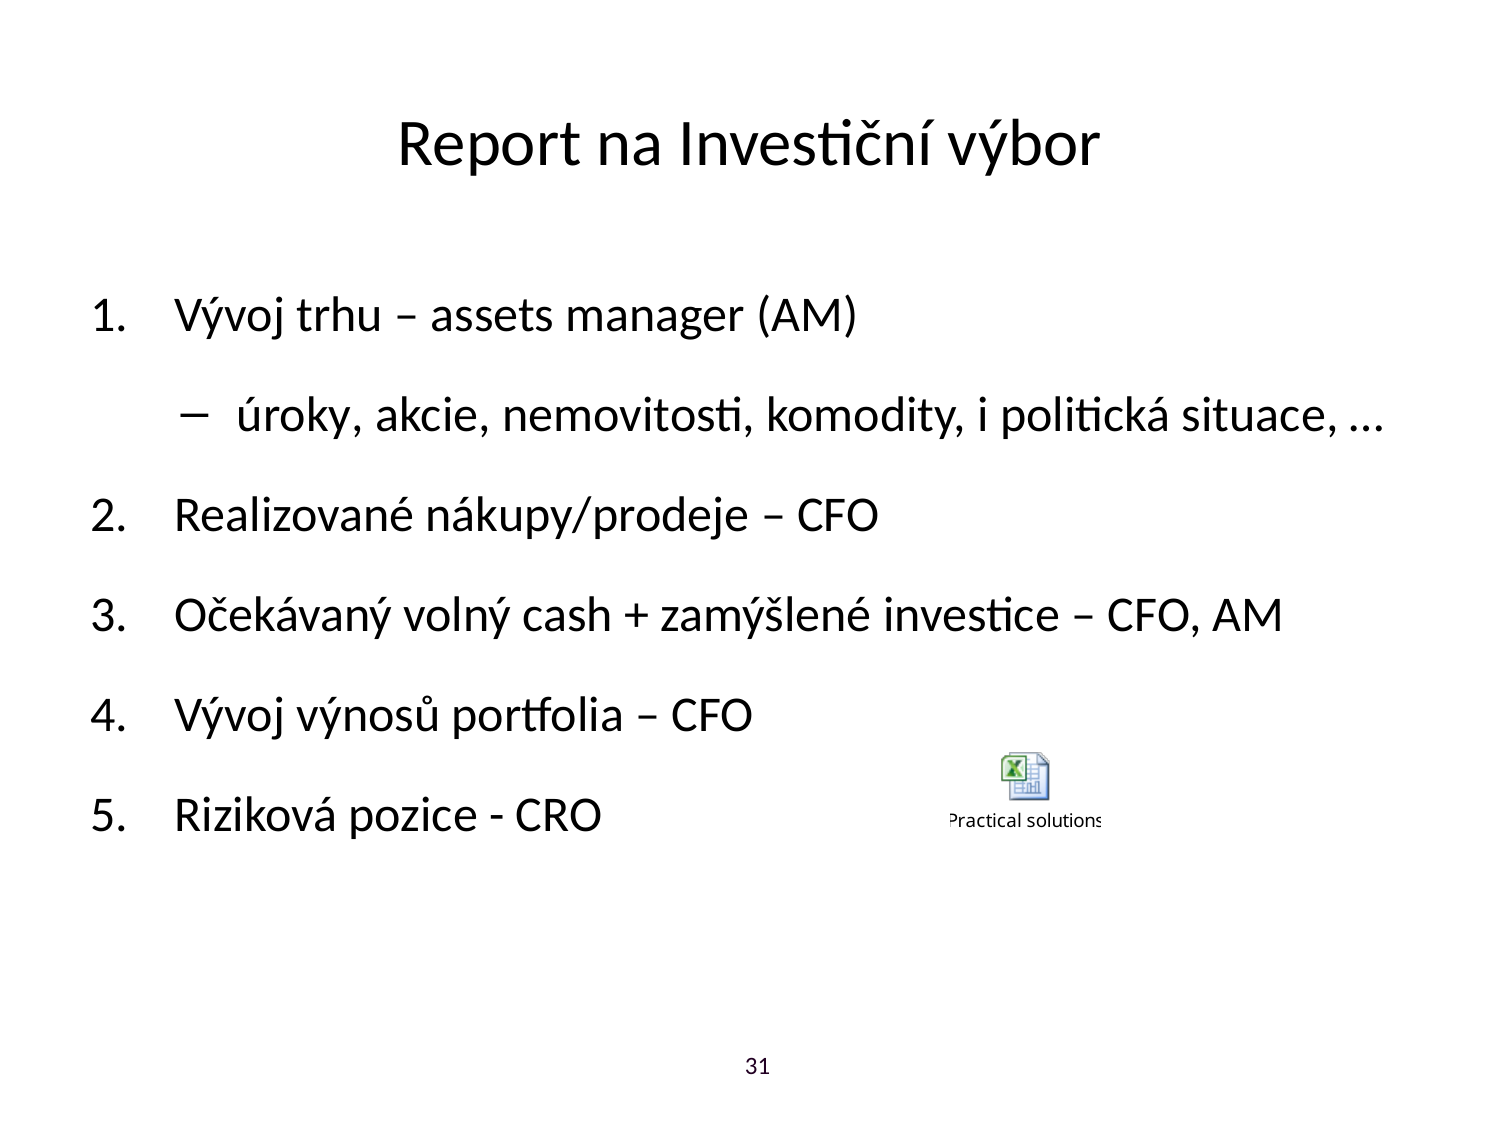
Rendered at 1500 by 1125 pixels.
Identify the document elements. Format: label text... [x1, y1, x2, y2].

slide_number 31 [708, 1035, 786, 1095]
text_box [950, 751, 1101, 879]
title Report na Investiční výbor [75, 45, 1425, 233]
list Vývoj trhu – assets manager (AM) úroky, akcie, nemovitosti, komodity, i politická situace, … Realizované nákupy/prodeje – CFO Očekávaný volný cash + zamýšlené investice – CFO, AM Vývoj výnosů portfolia – CFO Riziková pozice - CRO [75, 243, 1425, 1059]
